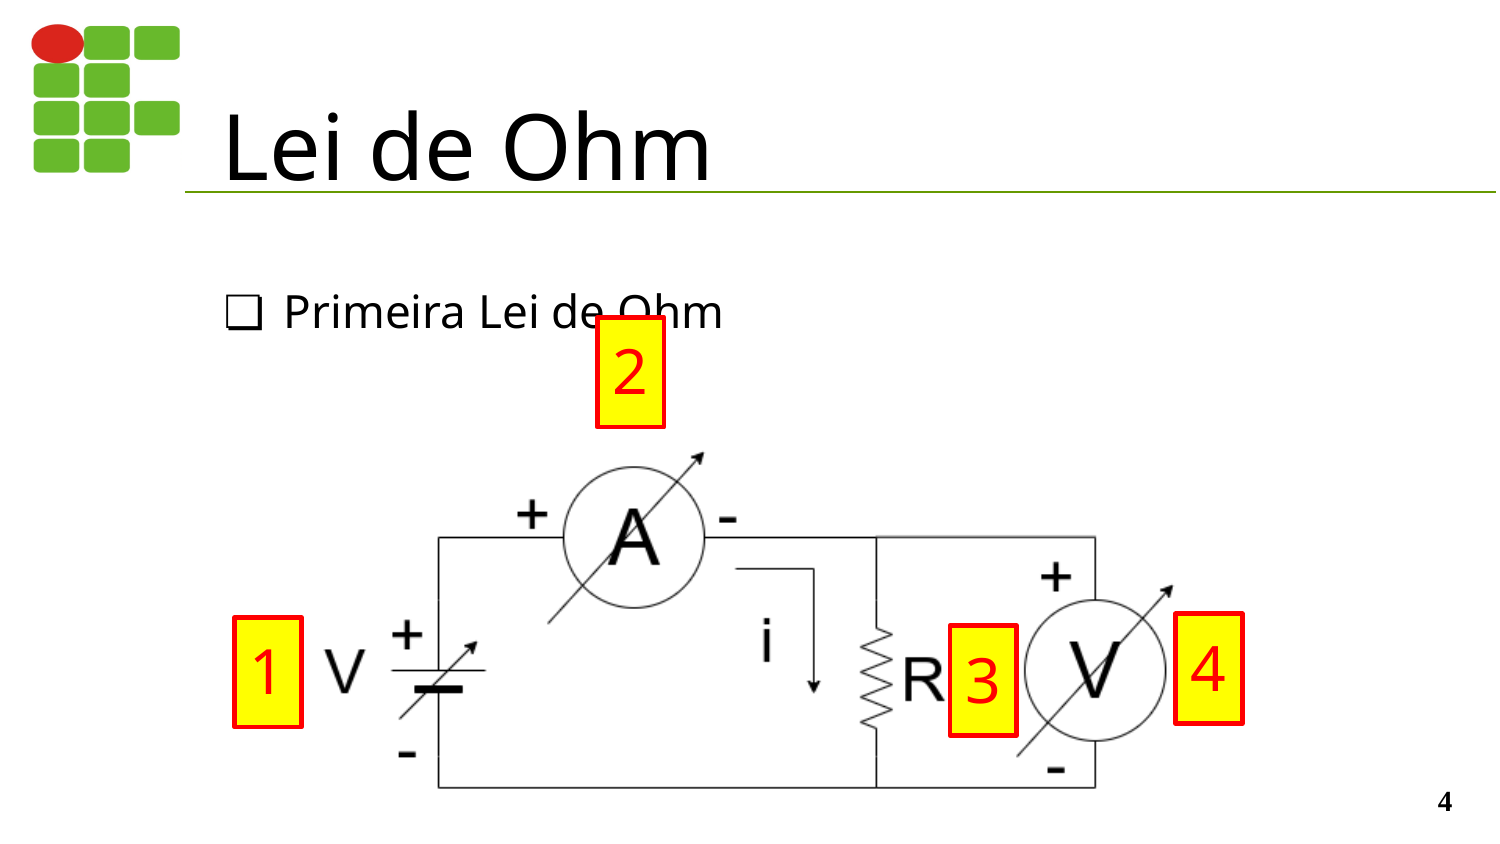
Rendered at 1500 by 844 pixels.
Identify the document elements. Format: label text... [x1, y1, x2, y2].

text_box ‹#› [1155, 768, 1468, 825]
text_box 2 [597, 317, 664, 428]
picture [29, 23, 182, 174]
list Primeira Lei de Ohm [193, 248, 1469, 344]
picture [312, 440, 1187, 804]
text_box 4 [1192, 613, 1243, 724]
title Lei de Ohm [206, 26, 1468, 207]
text_box 1 [234, 617, 302, 728]
